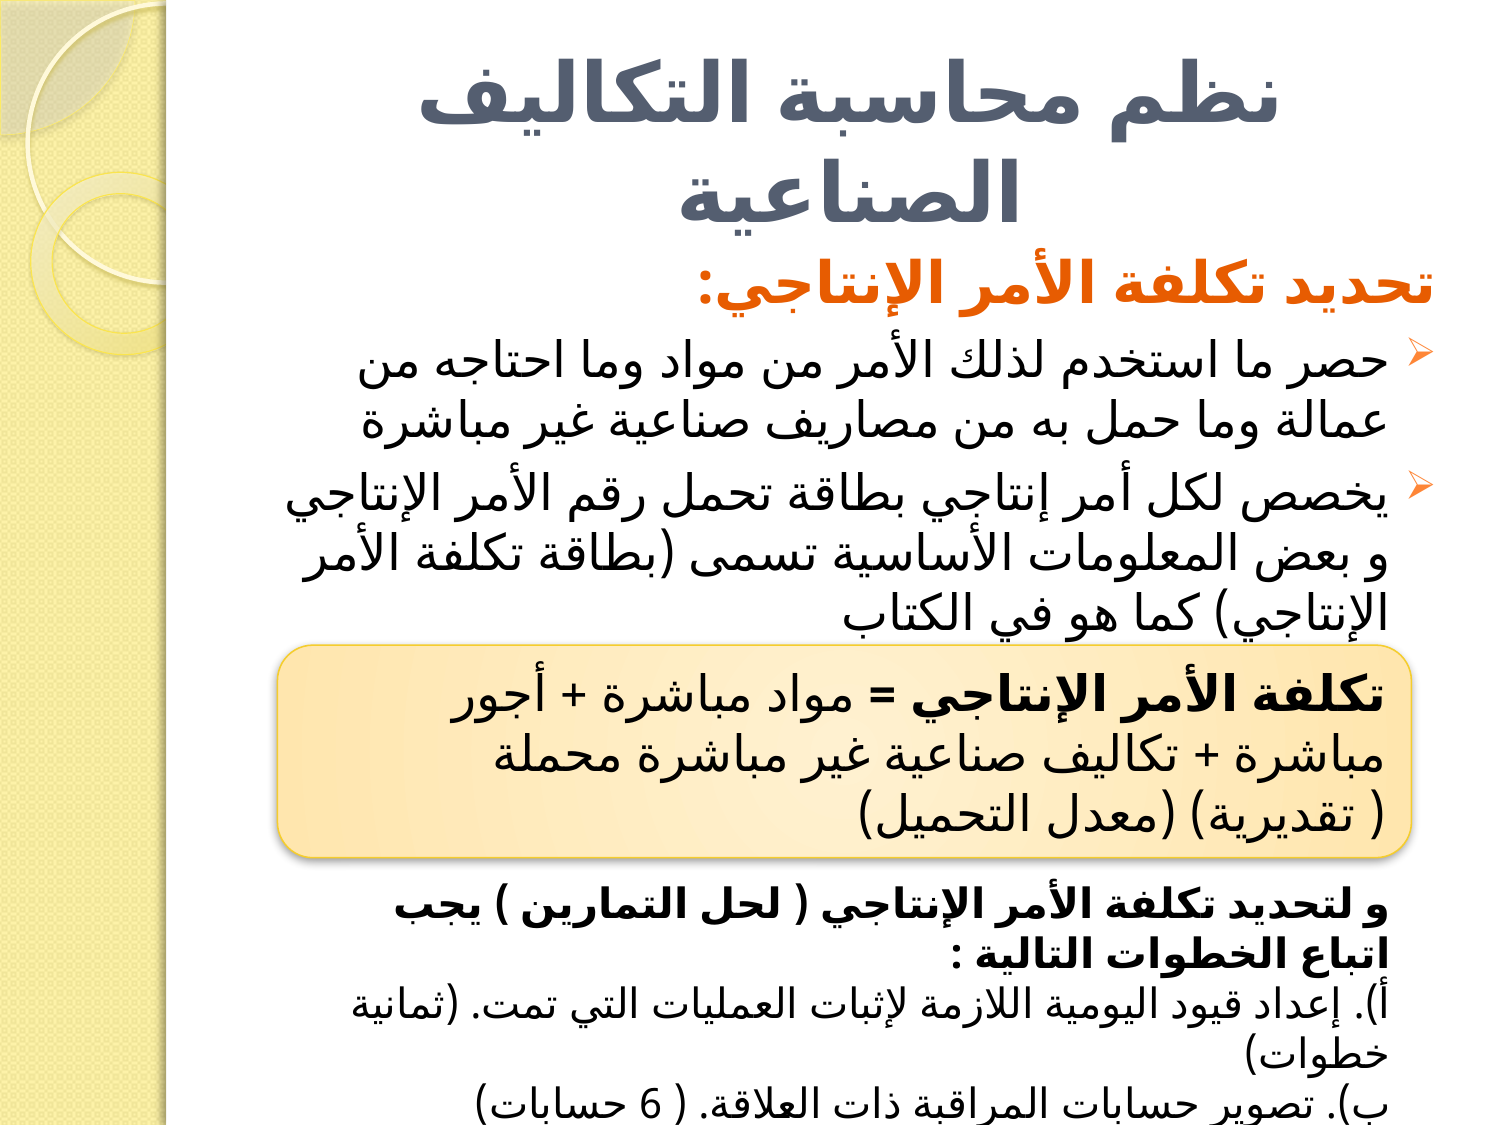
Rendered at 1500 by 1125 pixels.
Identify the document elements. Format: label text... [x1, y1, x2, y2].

title نظم محاسبة التكاليف الصناعية [235, 45, 1466, 233]
text_box تكلفة الأمر الإنتاجي = مواد مباشرة + أجور مباشرة + تكاليف صناعية غير مباشرة محملة ( تقديرية) (معدل التحميل) [276, 644, 1413, 859]
text_box و لتحديد تكلفة الأمر الإنتاجي ( لحل التمارين ) يجب اتباع الخطوات التالية : أ). إعداد قيود اليومية اللازمة لإثبات العمليات التي تمت. (ثمانية خطوات) ب). تصوير حسابات المراقبة ذات العلاقة. ( 6 حسابات) [312, 869, 1406, 1125]
list تحديد تكلفة الأمر الإنتاجي: حصر ما استخدم لذلك الأمر من مواد وما احتاجه من عمالة وما حمل به من مصاريف صناعية غير مباشرة يخصص لكل أمر إنتاجي بطاقة تحمل رقم الأمر الإنتاجي و بعض المعلومات الأساسية تسمى (بطاقة تكلفة الأمر الإنتاجي) كما هو في الكتاب [235, 237, 1466, 1094]
